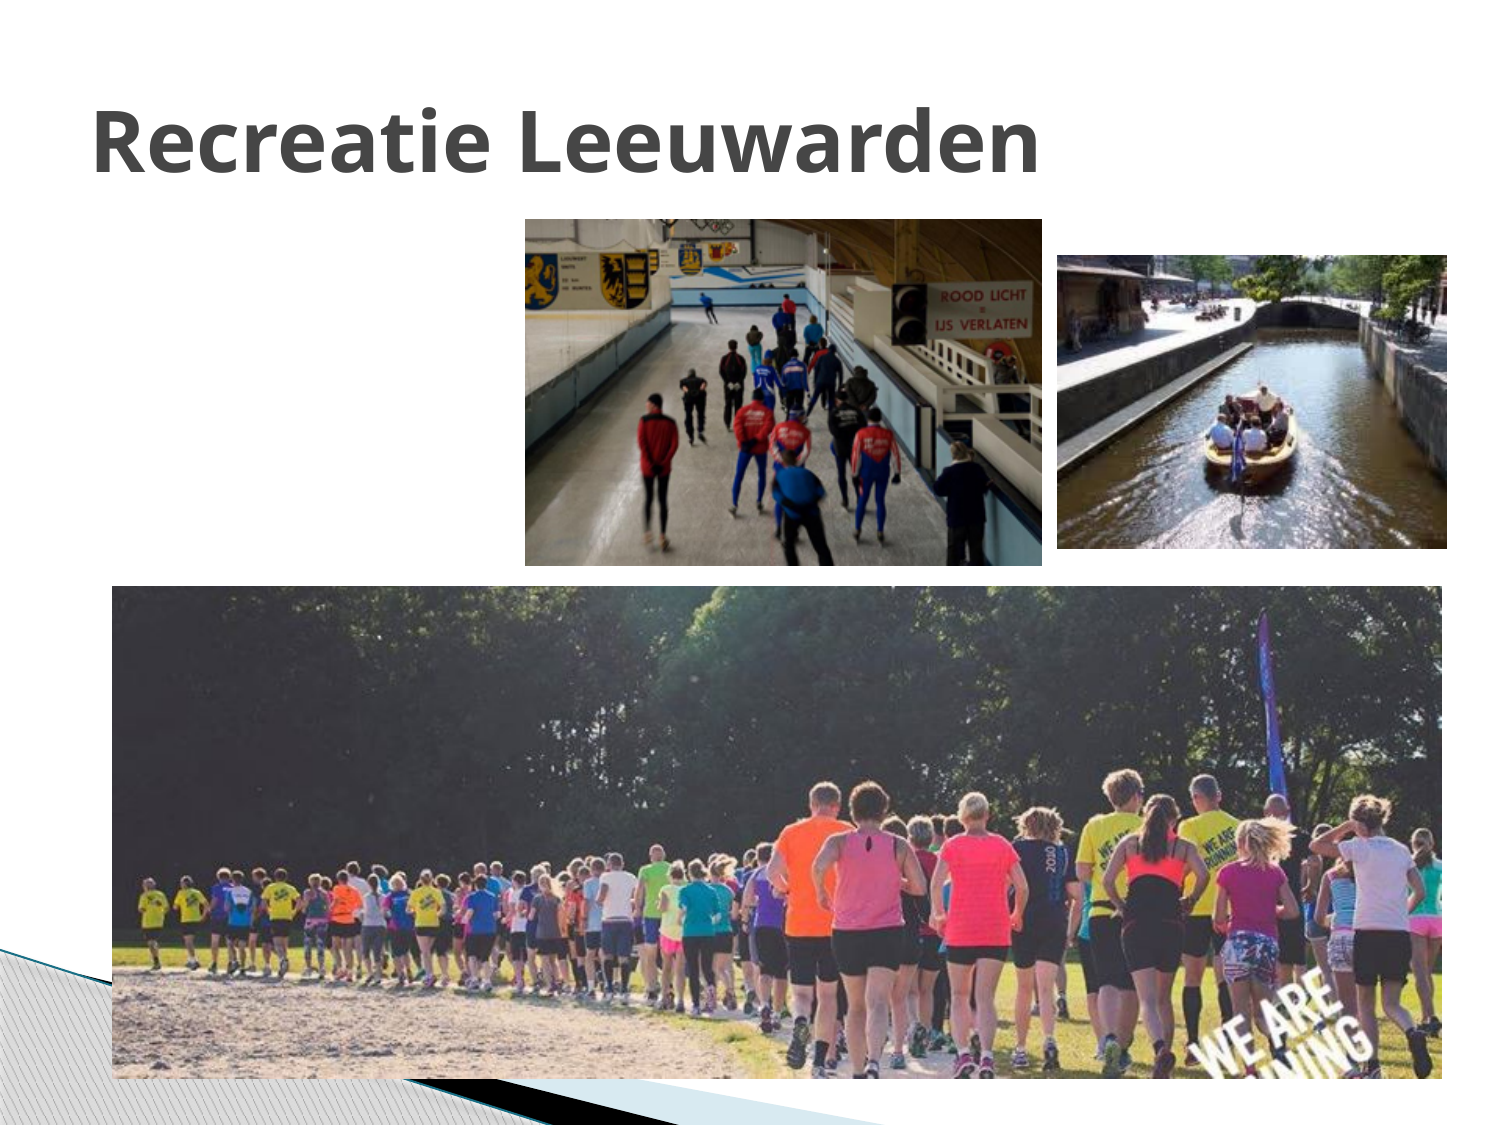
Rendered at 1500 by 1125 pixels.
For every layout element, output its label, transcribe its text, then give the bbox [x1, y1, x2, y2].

picture [1056, 255, 1447, 550]
title Recreatie Leeuwarden [75, 45, 1425, 233]
picture [111, 585, 1442, 1079]
picture [525, 219, 1042, 566]
